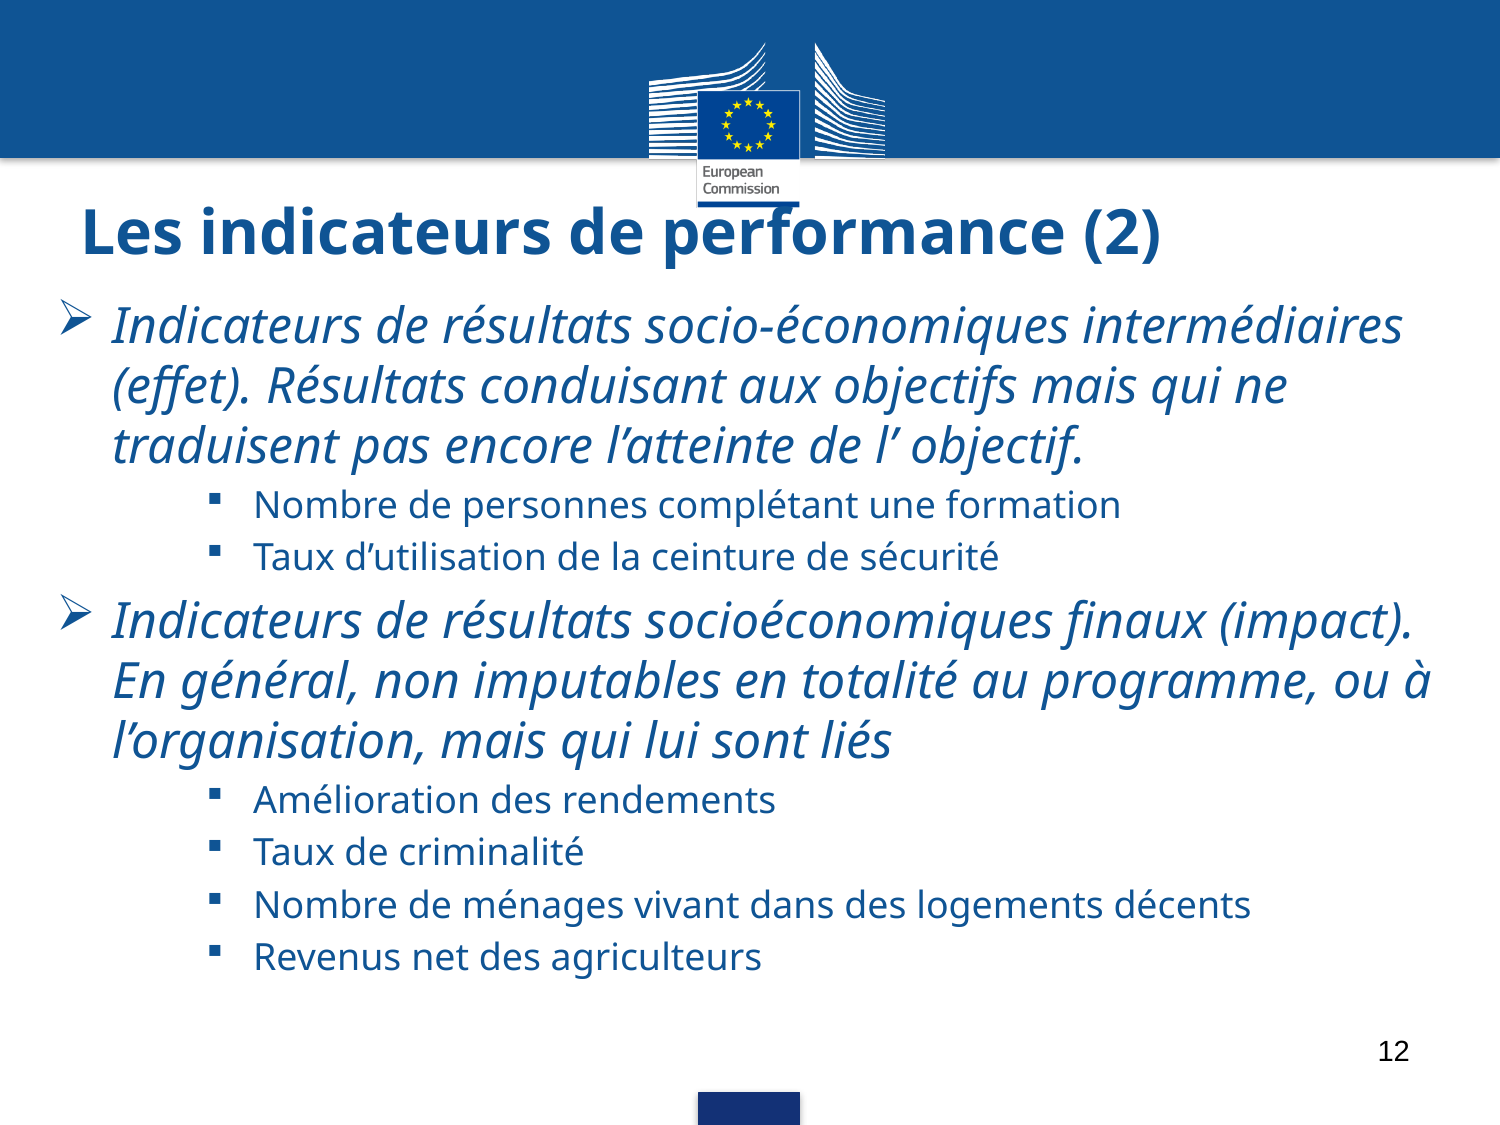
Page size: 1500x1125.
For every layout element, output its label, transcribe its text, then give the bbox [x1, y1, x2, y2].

title Les indicateurs de performance (2) [64, 181, 1416, 277]
slide_number 12 [1074, 1024, 1426, 1103]
picture [649, 42, 885, 181]
list Indicateurs de résultats socio-économiques intermédiaires (effet). Résultats conduisant aux objectifs mais qui ne traduisent pas encore l’atteinte de l’ objectif. Nombre de personnes complétant une formation Taux d’utilisation de la ceinture de sécurité Indicateurs de résultats socioéconomiques finaux (impact). En général, non imputables en totalité au programme, ou à l’organisation, mais qui lui sont liés Amélioration des rendements Taux de criminalité Nombre de ménages vivant dans des logements décents Revenus net des agriculteurs [41, 285, 1483, 1007]
